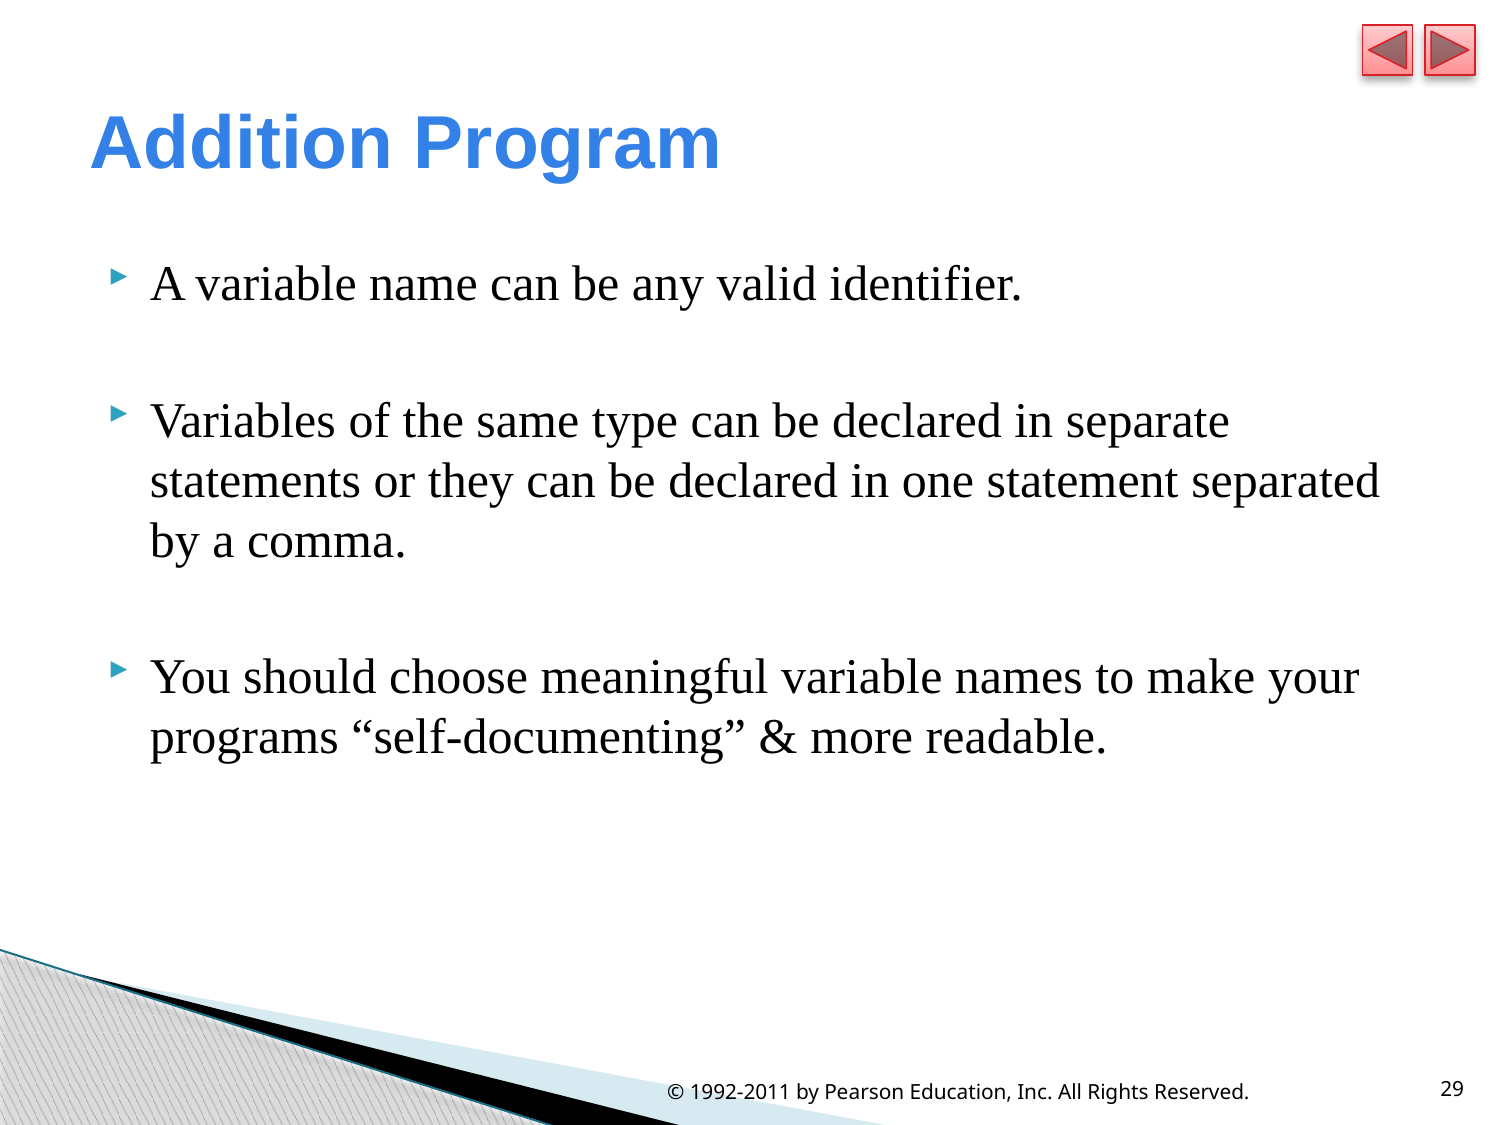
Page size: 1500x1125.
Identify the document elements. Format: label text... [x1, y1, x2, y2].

list A variable name can be any valid identifier. Variables of the same type can be declared in separate statements or they can be declared in one statement separated by a comma. You should choose meaningful variable names to make your programs “self-documenting” & more readable. [74, 242, 1426, 986]
title Addition Program [75, 45, 1425, 233]
slide_number 29 [1418, 1051, 1479, 1112]
footer © 1992-2011 by Pearson Education, Inc. All Rights Reserved. [612, 1051, 1305, 1112]
